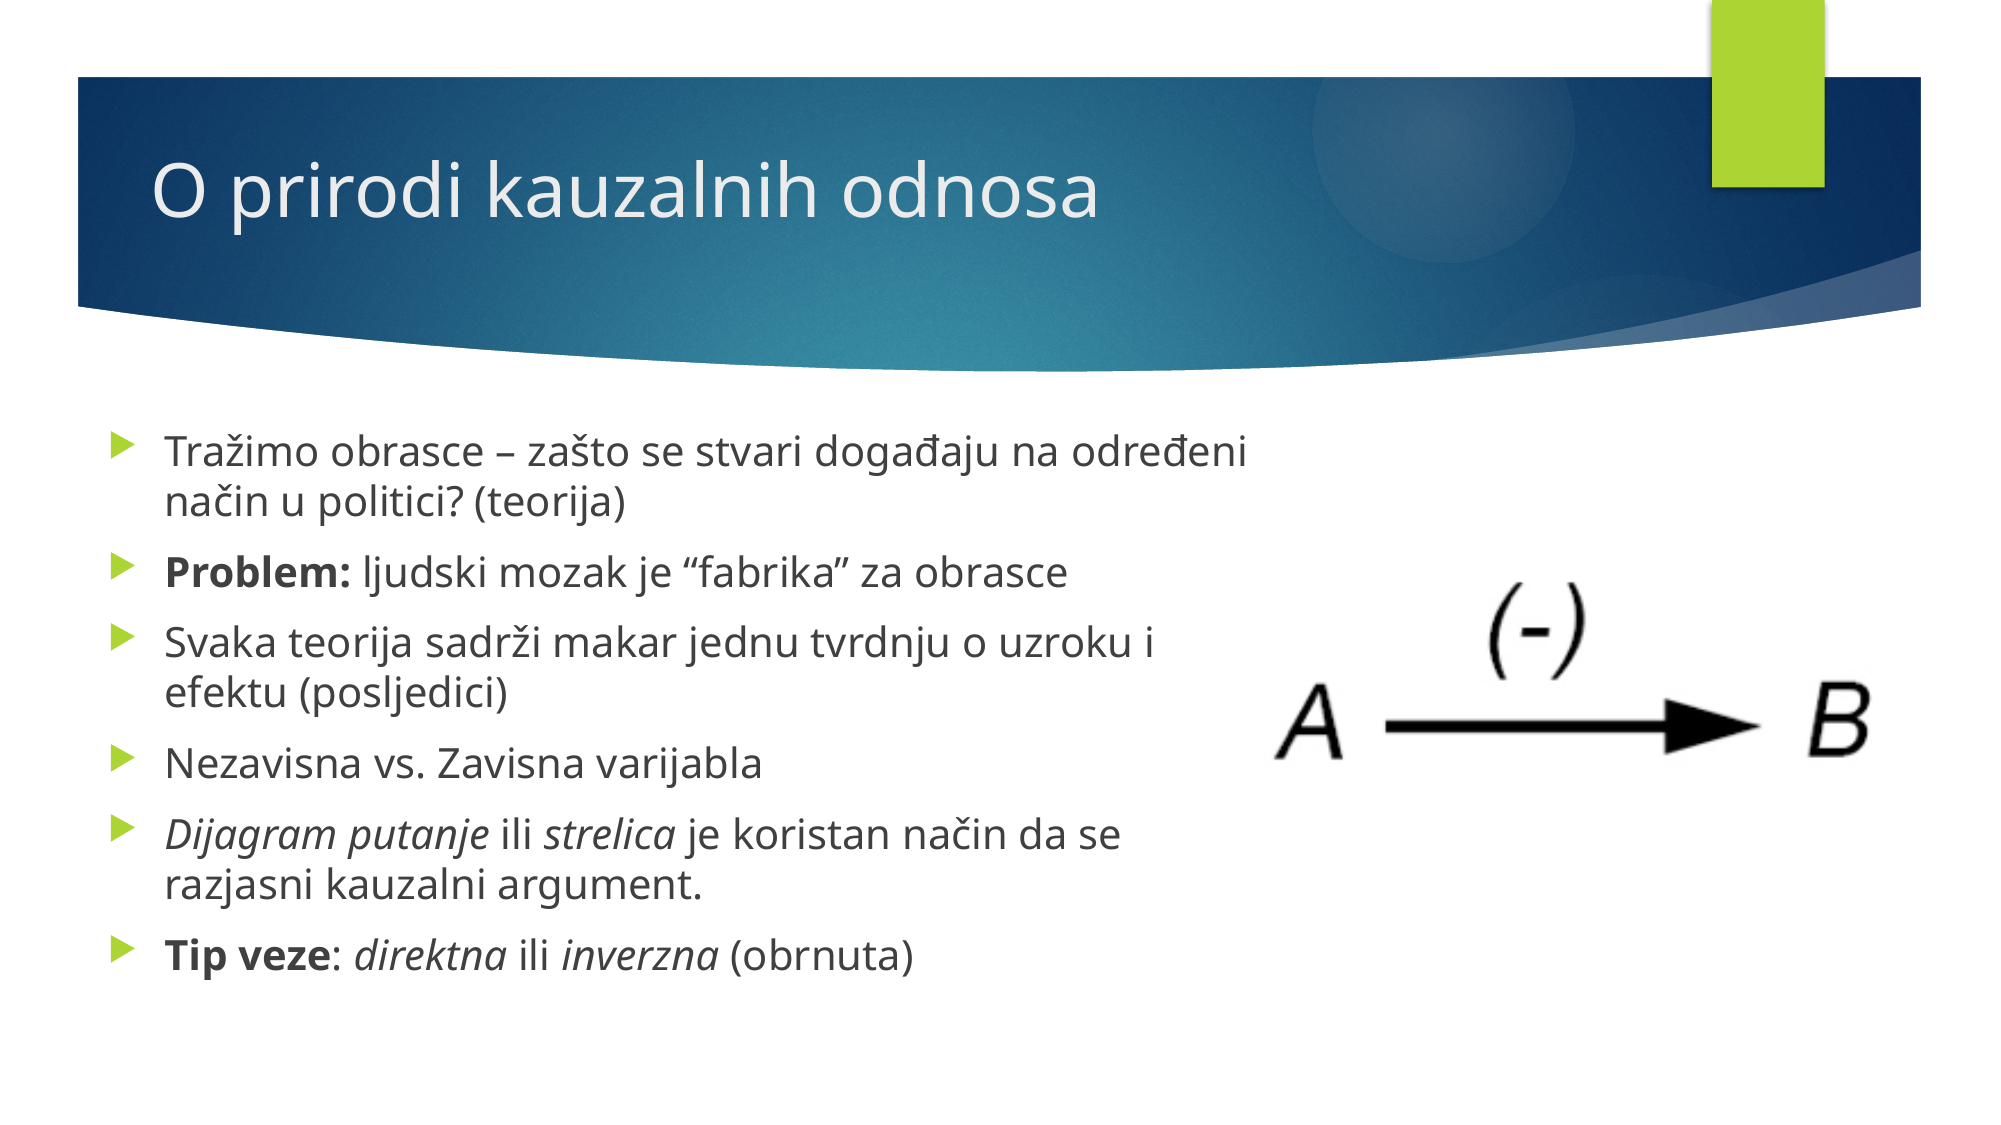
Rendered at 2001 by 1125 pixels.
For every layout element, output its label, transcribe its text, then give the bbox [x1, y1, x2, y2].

picture [1216, 508, 1929, 868]
list Tražimo obrasce – zašto se stvari događaju na određeni način u politici? (teorija) Problem: ljudski mozak je “fabrika” za obrasce Svaka teorija sadrži makar jednu tvrdnju o uzroku i efektu (posljedici) Nezavisna vs. Zavisna varijabla Dijagram putanje ili strelica je koristan način da se razjasni kauzalni argument. Tip veze: direktna ili inverzna (obrnuta) [93, 416, 1267, 1085]
title O prirodi kauzalnih odnosa [135, 129, 1573, 246]
